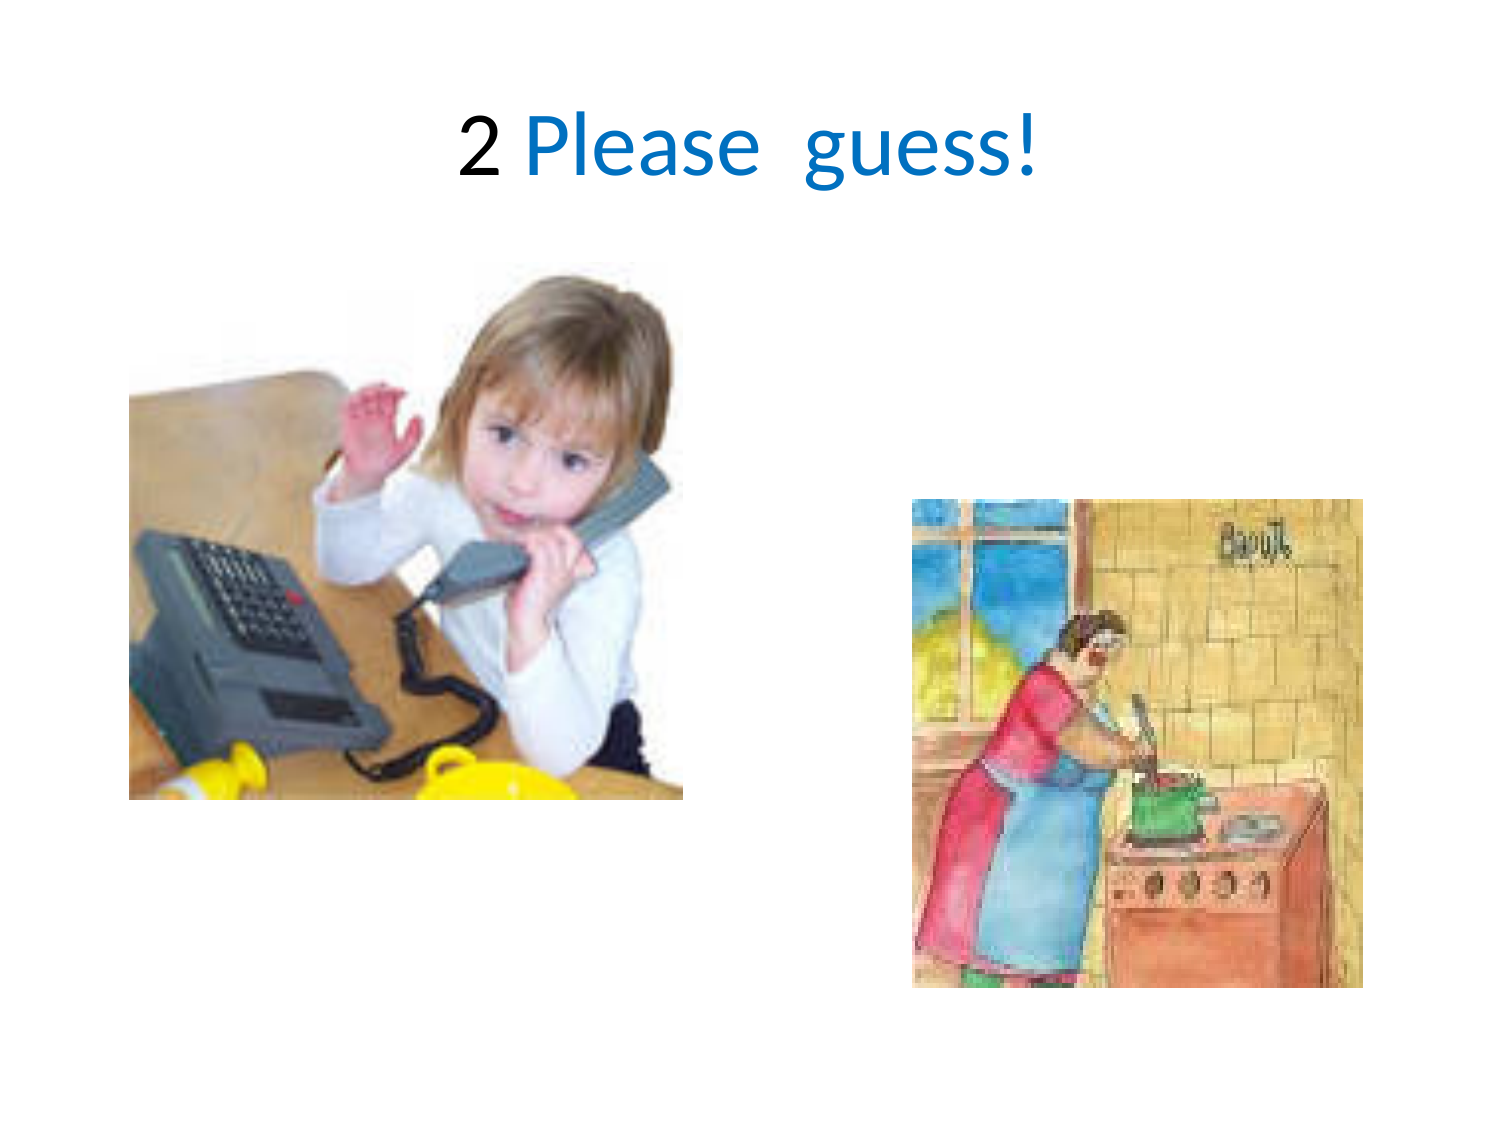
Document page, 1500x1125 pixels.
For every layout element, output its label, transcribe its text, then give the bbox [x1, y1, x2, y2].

title 2 Please guess! [75, 45, 1425, 233]
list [129, 262, 684, 801]
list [912, 499, 1363, 988]
